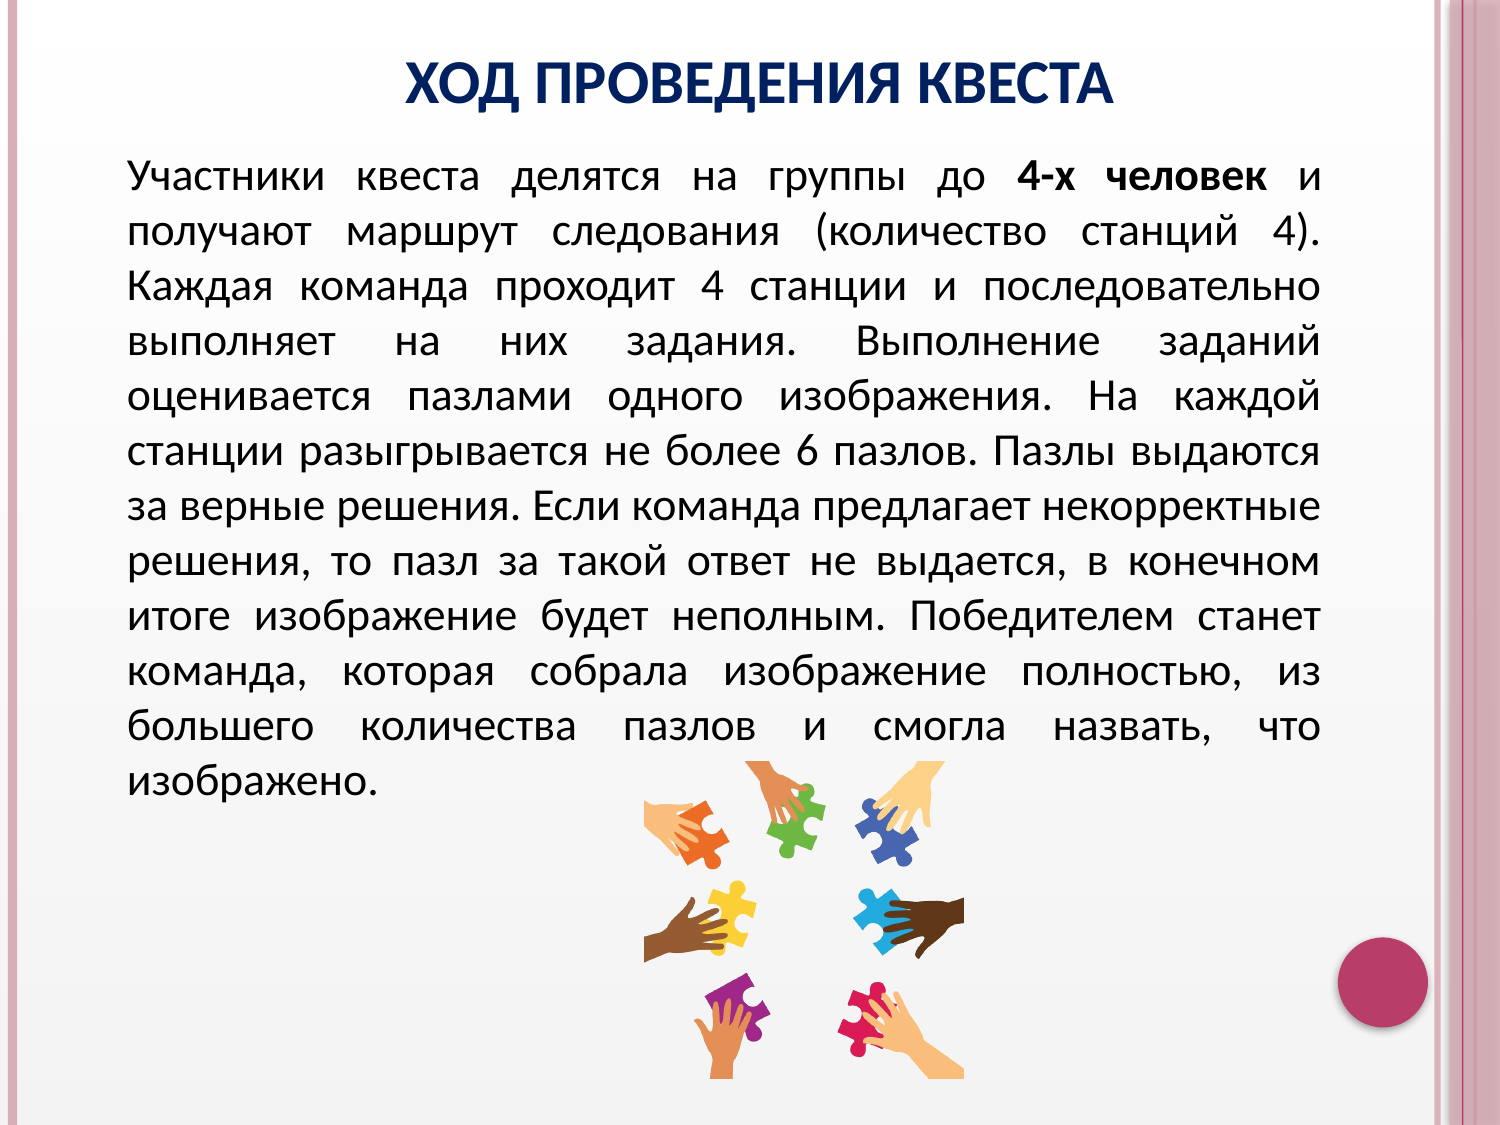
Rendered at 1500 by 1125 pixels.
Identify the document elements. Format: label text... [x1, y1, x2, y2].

picture [643, 761, 964, 1080]
title Ход проведения квеста [147, 0, 1373, 124]
list Участники квеста делятся на группы до 4-х человек и получают маршрут следования (количество станций 4). Каждая команда проходит 4 станции и последовательно выполняет на них задания. Выполнение заданий оценивается пазлами одного изображения. На каждой станции разыгрывается не более 6 пазлов. Пазлы выдаются за верные решения. Если команда предлагает некорректные решения, то пазл за такой ответ не выдается, в конечном итоге изображение будет неполным. Победителем станет команда, которая собрала изображение полностью, из большего количества пазлов и смогла назвать, что изображено. [112, 137, 1338, 937]
